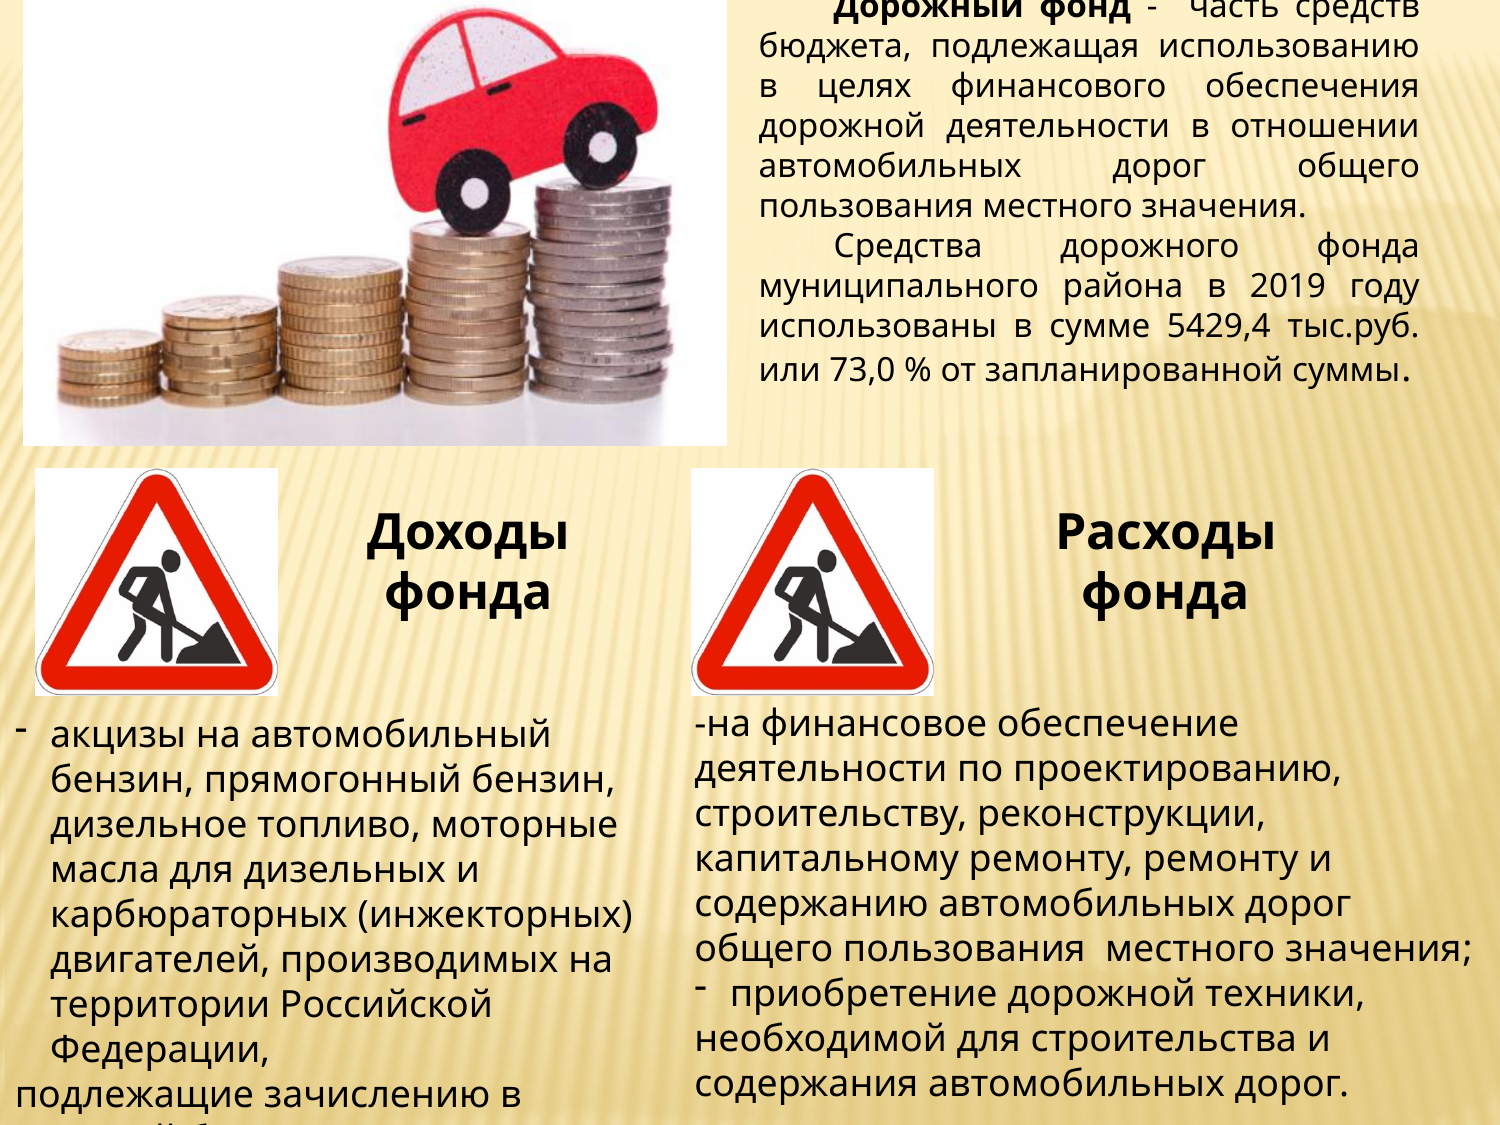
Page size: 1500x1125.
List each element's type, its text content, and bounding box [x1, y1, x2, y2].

text_box -на финансовое обеспечение деятельности по проектированию, строительству, реконструкции, капитальному ремонту, ремонту и содержанию автомобильных дорог общего пользования местного значения; приобретение дорожной техники, необходимой для строительства и содержания автомобильных дорог. [679, 691, 1500, 1112]
text_box Дорожный фонд - часть средств бюджета, подлежащая использованию в целях финансового обеспечения дорожной деятельности в отношении автомобильных дорог общего пользования местного значения. Средства дорожного фонда муниципального района в 2019 году использованы в сумме 5429,4 тыс.руб. или 73,0 % от запланированной суммы. [743, 0, 1436, 397]
picture [0, 0, 1500, 1125]
text_box Расходы фонда [1031, 492, 1301, 627]
text_box Доходы фонда [339, 492, 598, 627]
text_box акцизы на автомобильный бензин, прямогонный бензин, дизельное топливо, моторные масла для дизельных и карбюраторных (инжекторных) двигателей, производимых на территории Российской Федерации, подлежащие зачислению в местный бюджет [0, 703, 668, 1125]
